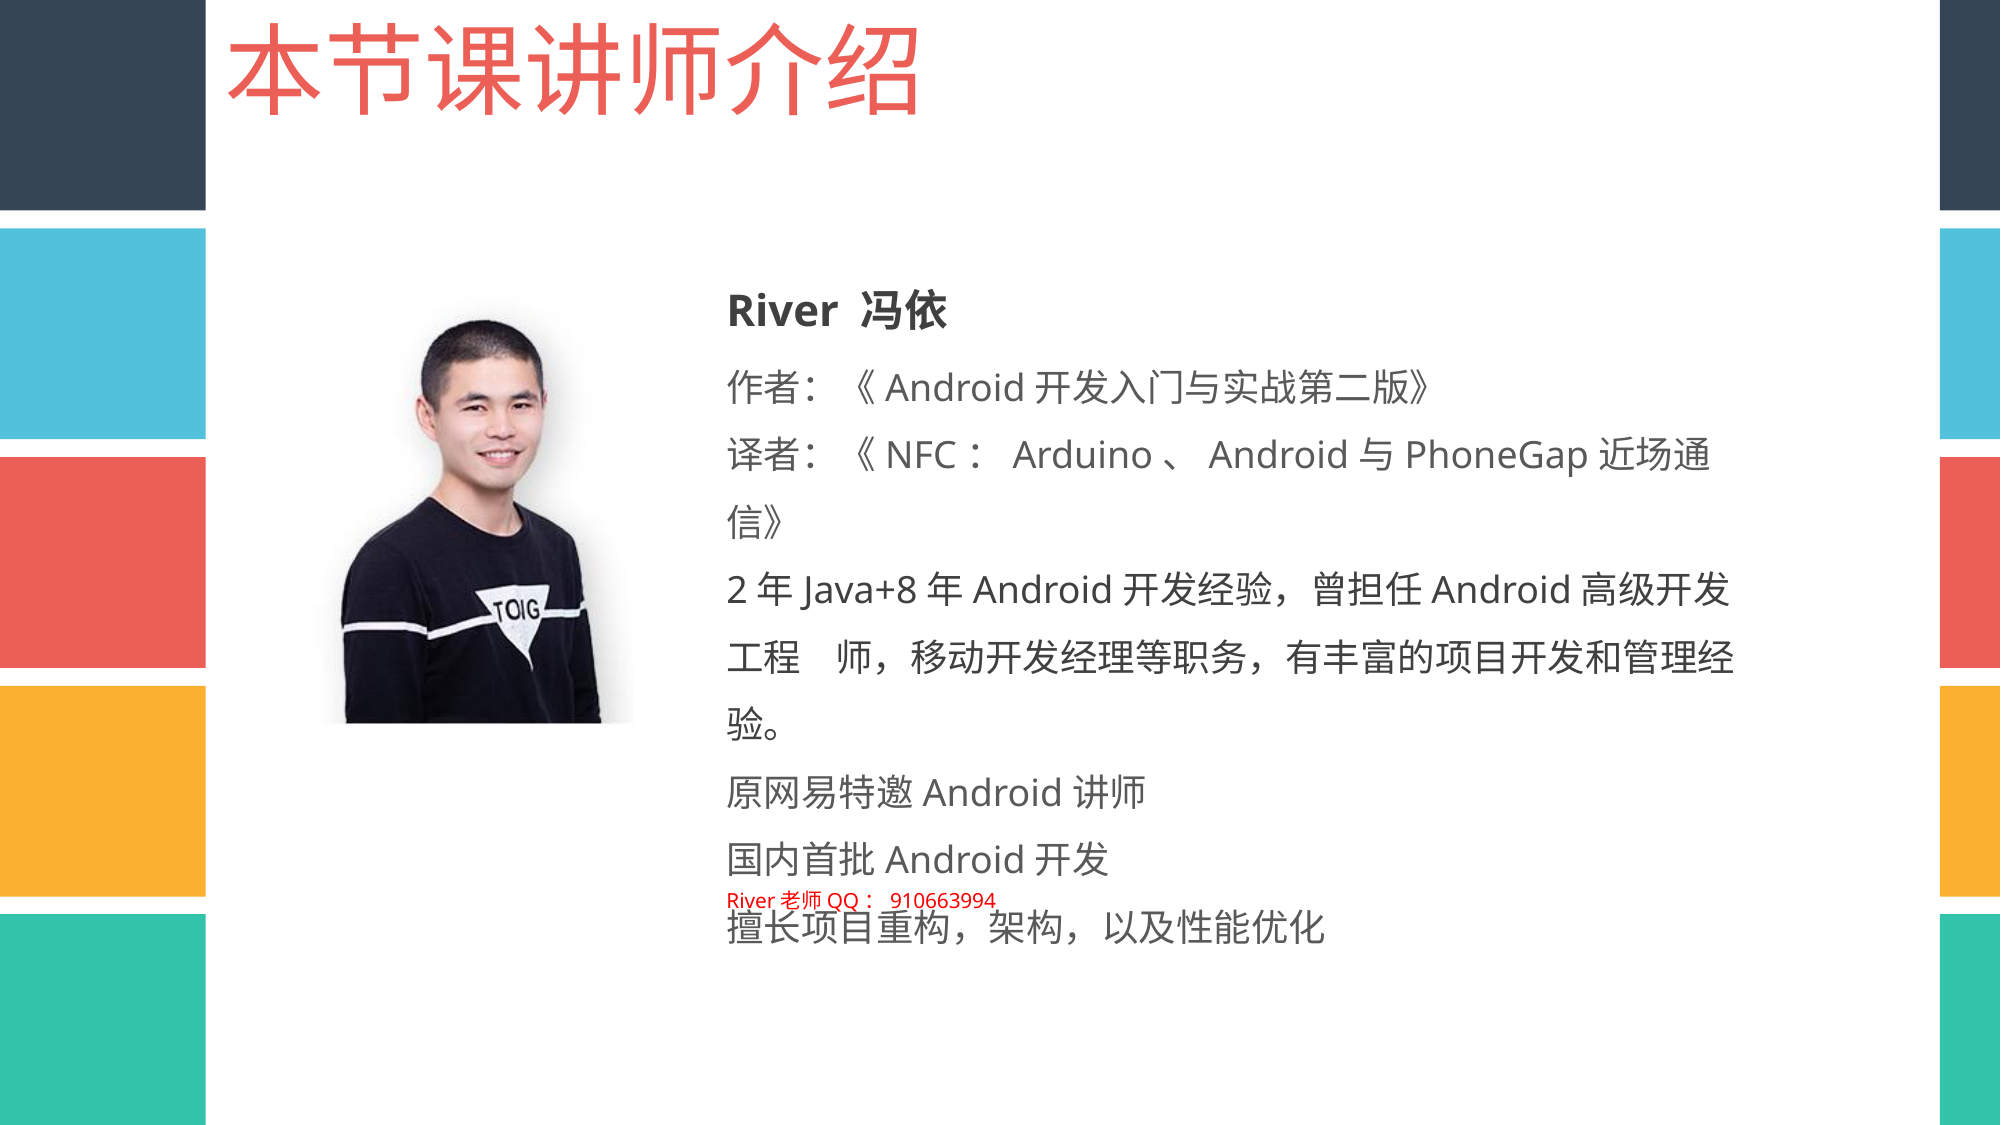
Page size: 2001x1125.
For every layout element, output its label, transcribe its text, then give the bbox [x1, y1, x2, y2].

text_box [1939, 457, 2000, 668]
text_box [0, 685, 206, 897]
text_box 本节课讲师介绍 [209, 0, 940, 135]
text_box [1939, 685, 2000, 897]
picture [311, 248, 633, 725]
text_box [1939, 0, 2000, 211]
text_box [0, 914, 206, 1125]
text_box [0, 457, 206, 668]
text_box [1939, 228, 2000, 440]
text_box [0, 228, 206, 440]
text_box [1939, 914, 2000, 1125]
text_box River老师QQ：910663994 [711, 872, 1501, 920]
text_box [711, 248, 1776, 826]
text_box [0, 0, 206, 211]
